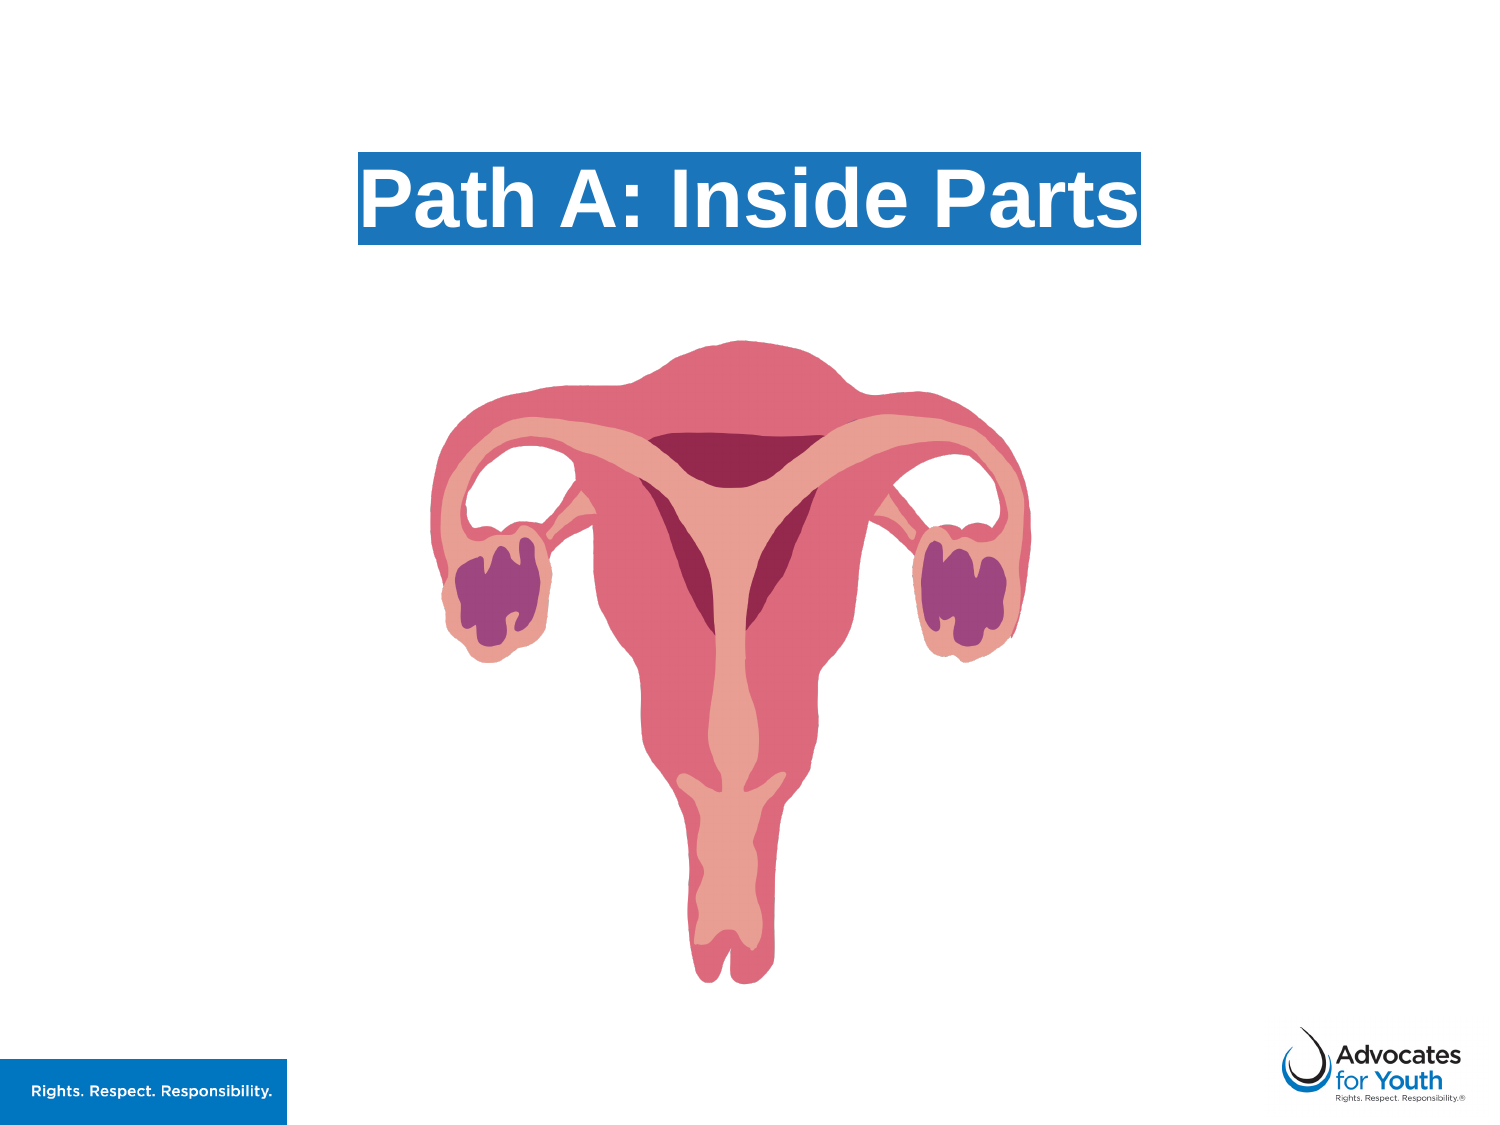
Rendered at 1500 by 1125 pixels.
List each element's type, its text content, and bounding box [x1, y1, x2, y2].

picture [360, 287, 1110, 1021]
title Path A: Inside Parts [112, 99, 1388, 288]
picture [0, 1059, 287, 1125]
picture [1263, 1015, 1489, 1117]
